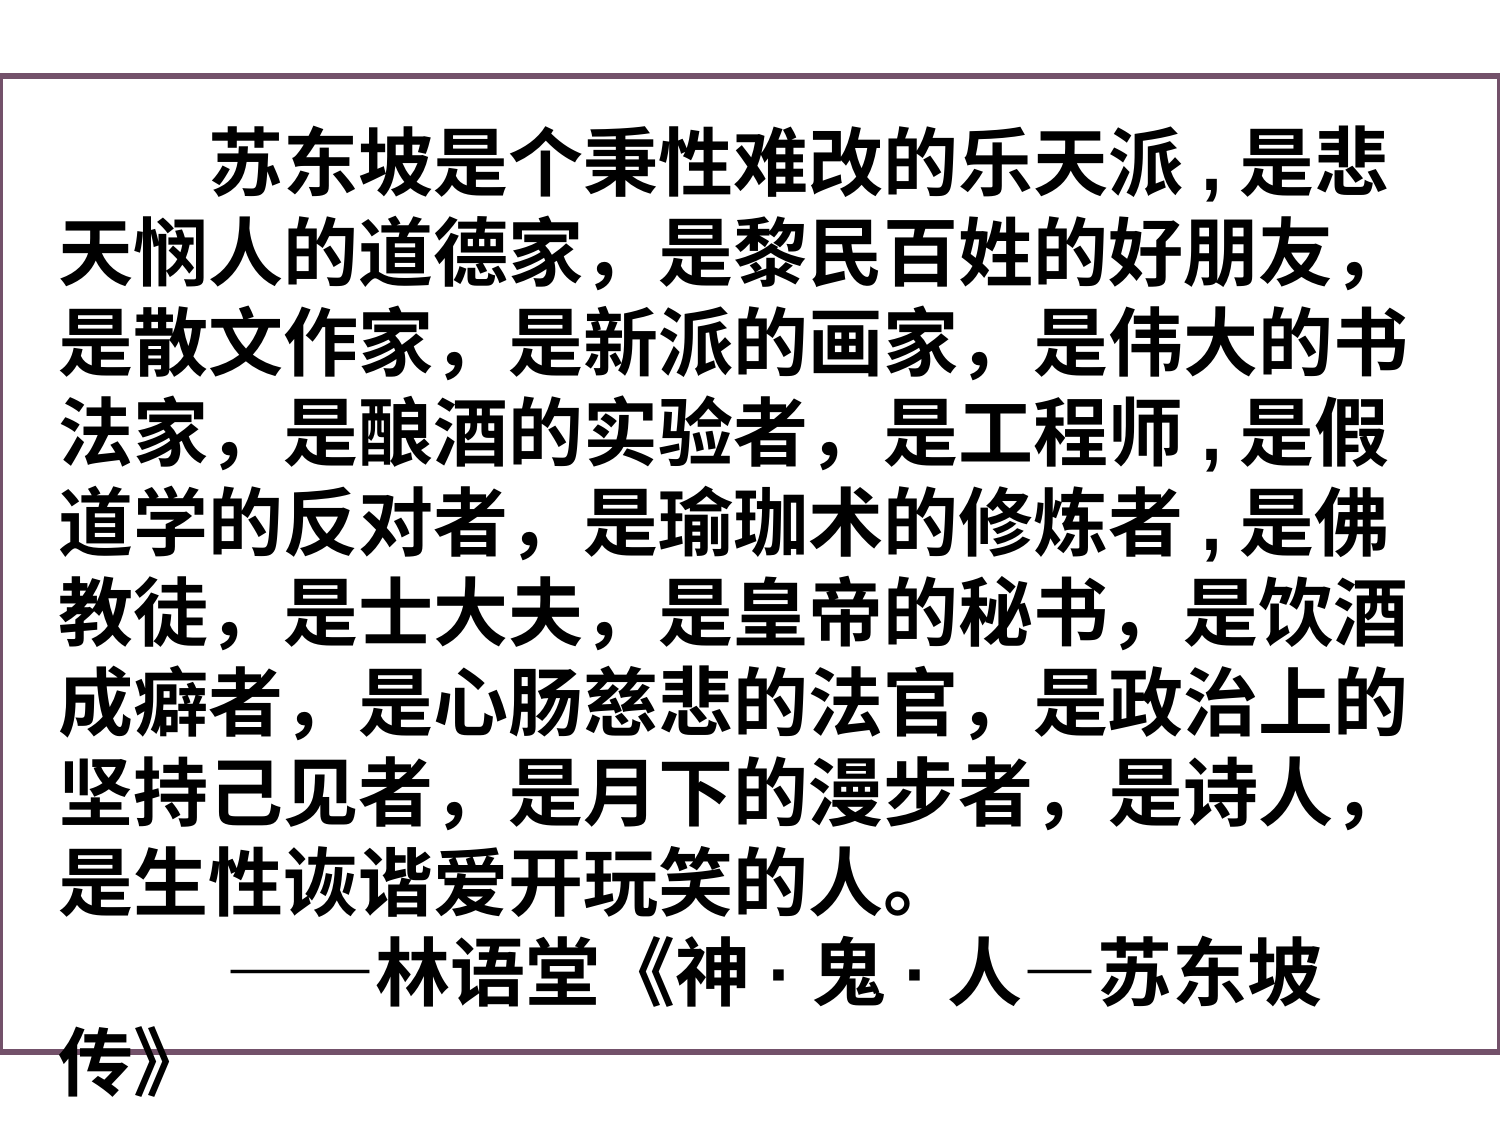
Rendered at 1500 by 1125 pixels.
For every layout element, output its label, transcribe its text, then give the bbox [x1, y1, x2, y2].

text_box 苏东坡是个秉性难改的乐天派,是悲天悯人的道德家，是黎民百姓的好朋友，是散文作家，是新派的画家，是伟大的书法家，是酿酒的实验者，是工程师,是假道学的反对者，是瑜珈术的修炼者,是佛教徒，是士大夫，是皇帝的秘书，是饮酒成癖者，是心肠慈悲的法官，是政治上的坚持己见者，是月下的漫步者，是诗人，是生性诙谐爱开玩笑的人。 ——林语堂《神·鬼·人—苏东坡传》 [43, 108, 1447, 1114]
text_box [0, 76, 1500, 1052]
